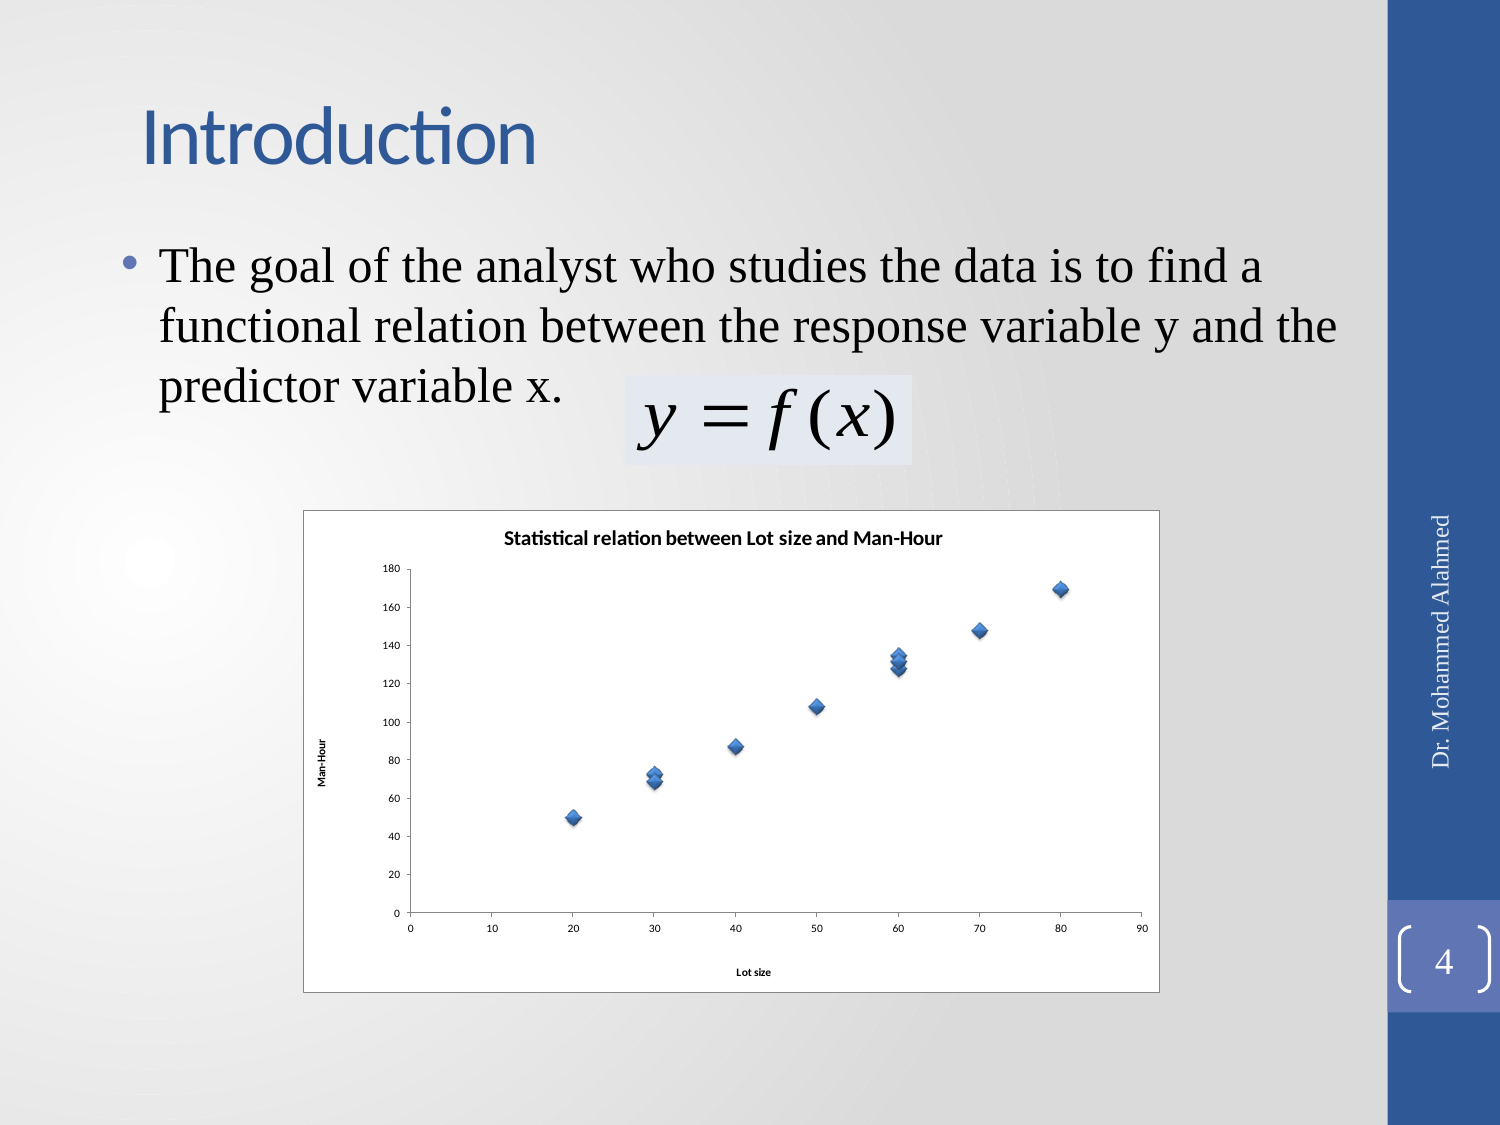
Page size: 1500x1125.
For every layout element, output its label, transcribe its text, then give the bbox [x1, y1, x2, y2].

footer Dr. Mohammed Alahmed [1408, 500, 1469, 889]
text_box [624, 374, 913, 466]
list The goal of the analyst who studies the data is to find a functional relation between the response variable y and the predictor variable x. [87, 224, 1363, 475]
title Introduction [125, 37, 1162, 224]
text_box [297, 504, 1165, 998]
slide_number 4 [1397, 925, 1492, 994]
